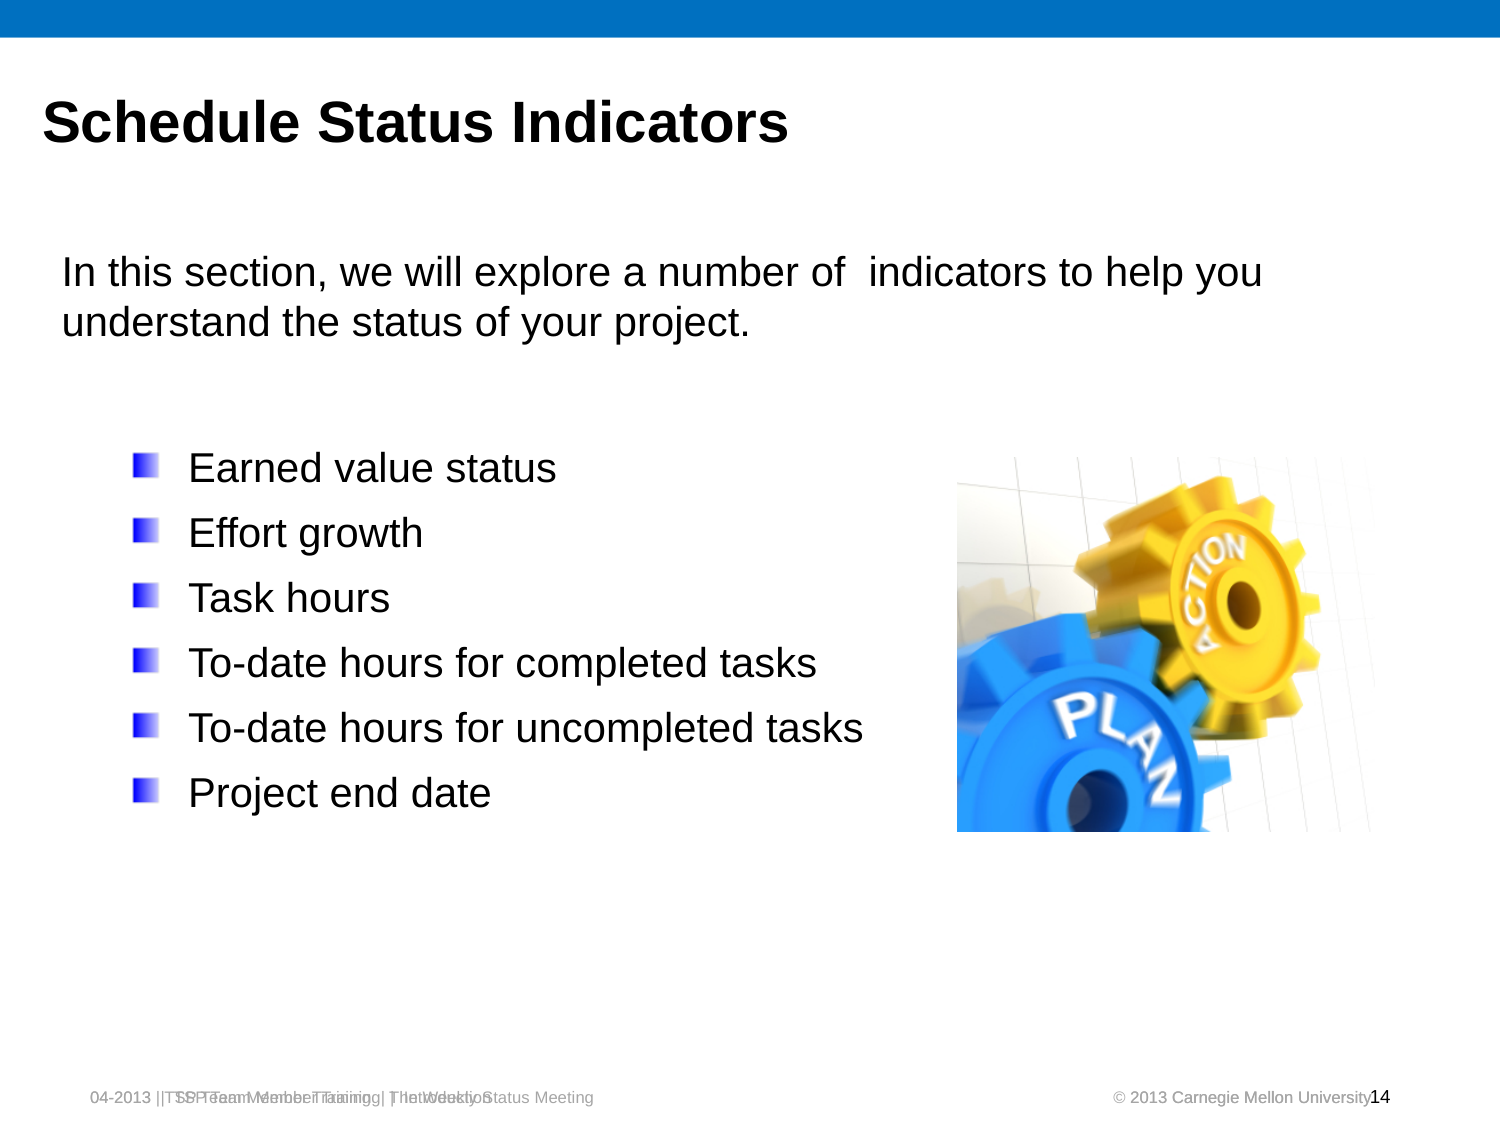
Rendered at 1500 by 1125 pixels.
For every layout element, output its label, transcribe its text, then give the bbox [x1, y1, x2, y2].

picture [131, 776, 162, 806]
picture [131, 451, 162, 481]
picture [957, 457, 1376, 832]
picture [131, 646, 162, 676]
picture [131, 581, 162, 611]
title Schedule Status Indicators [41, 97, 1438, 155]
picture [131, 516, 162, 546]
text_box In this section, we will explore a number of indicators to help you understand the status of your project. [46, 237, 1419, 353]
picture [131, 711, 162, 741]
text_box Earned value status Effort growth Task hours To-date hours for completed tasks To-date hours for uncompleted tasks Project end date [117, 433, 880, 824]
